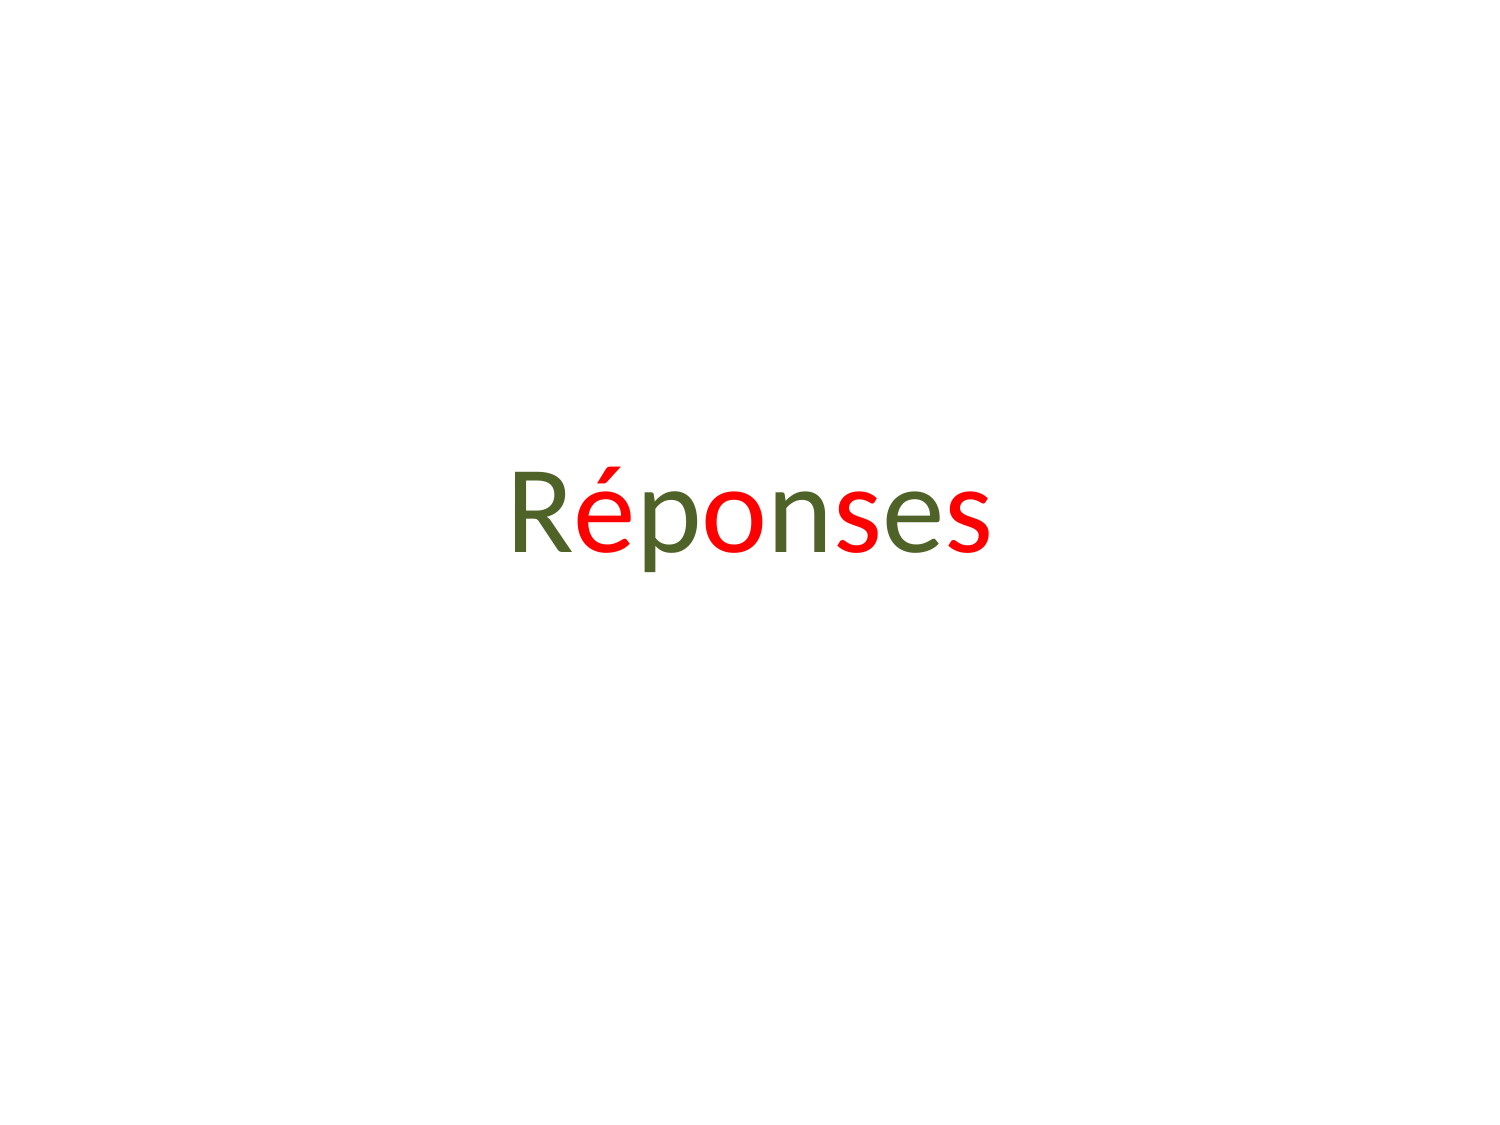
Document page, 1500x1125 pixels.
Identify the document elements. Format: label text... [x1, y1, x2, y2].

title Réponses [0, 408, 1500, 597]
